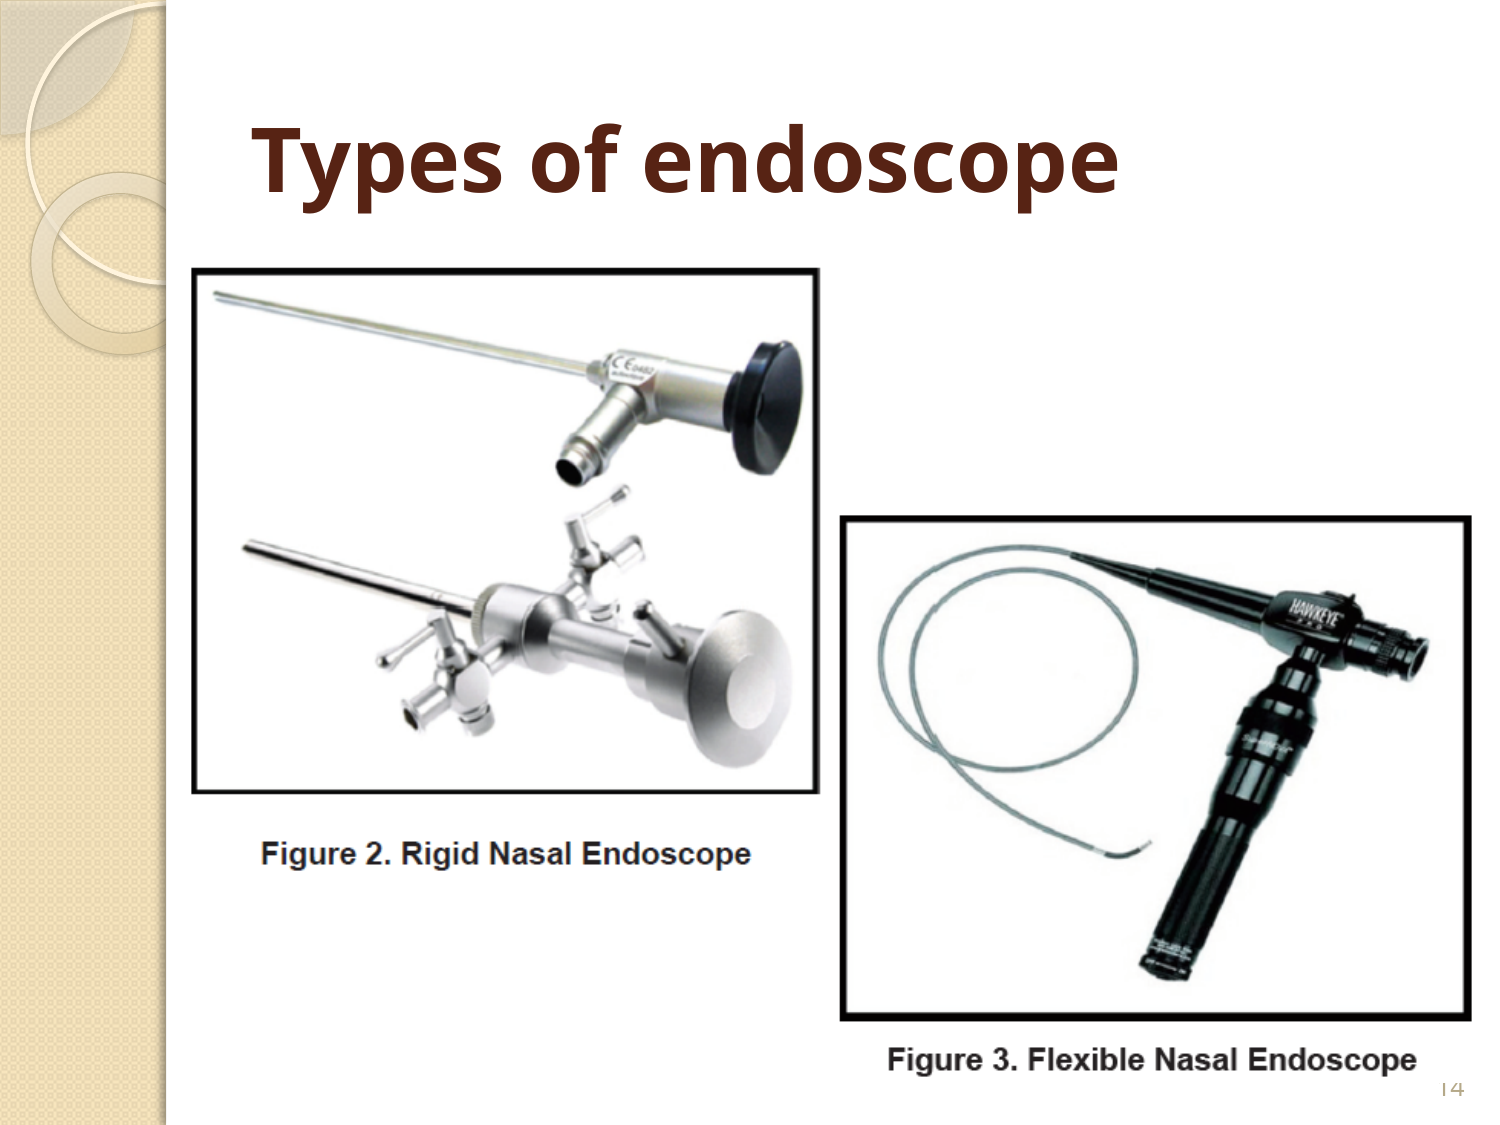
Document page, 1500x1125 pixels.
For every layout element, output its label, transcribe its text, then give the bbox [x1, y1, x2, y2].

title Types of endoscope [235, 62, 1466, 250]
picture [187, 262, 826, 878]
slide_number 14 [1413, 1034, 1488, 1113]
picture [837, 510, 1476, 1083]
